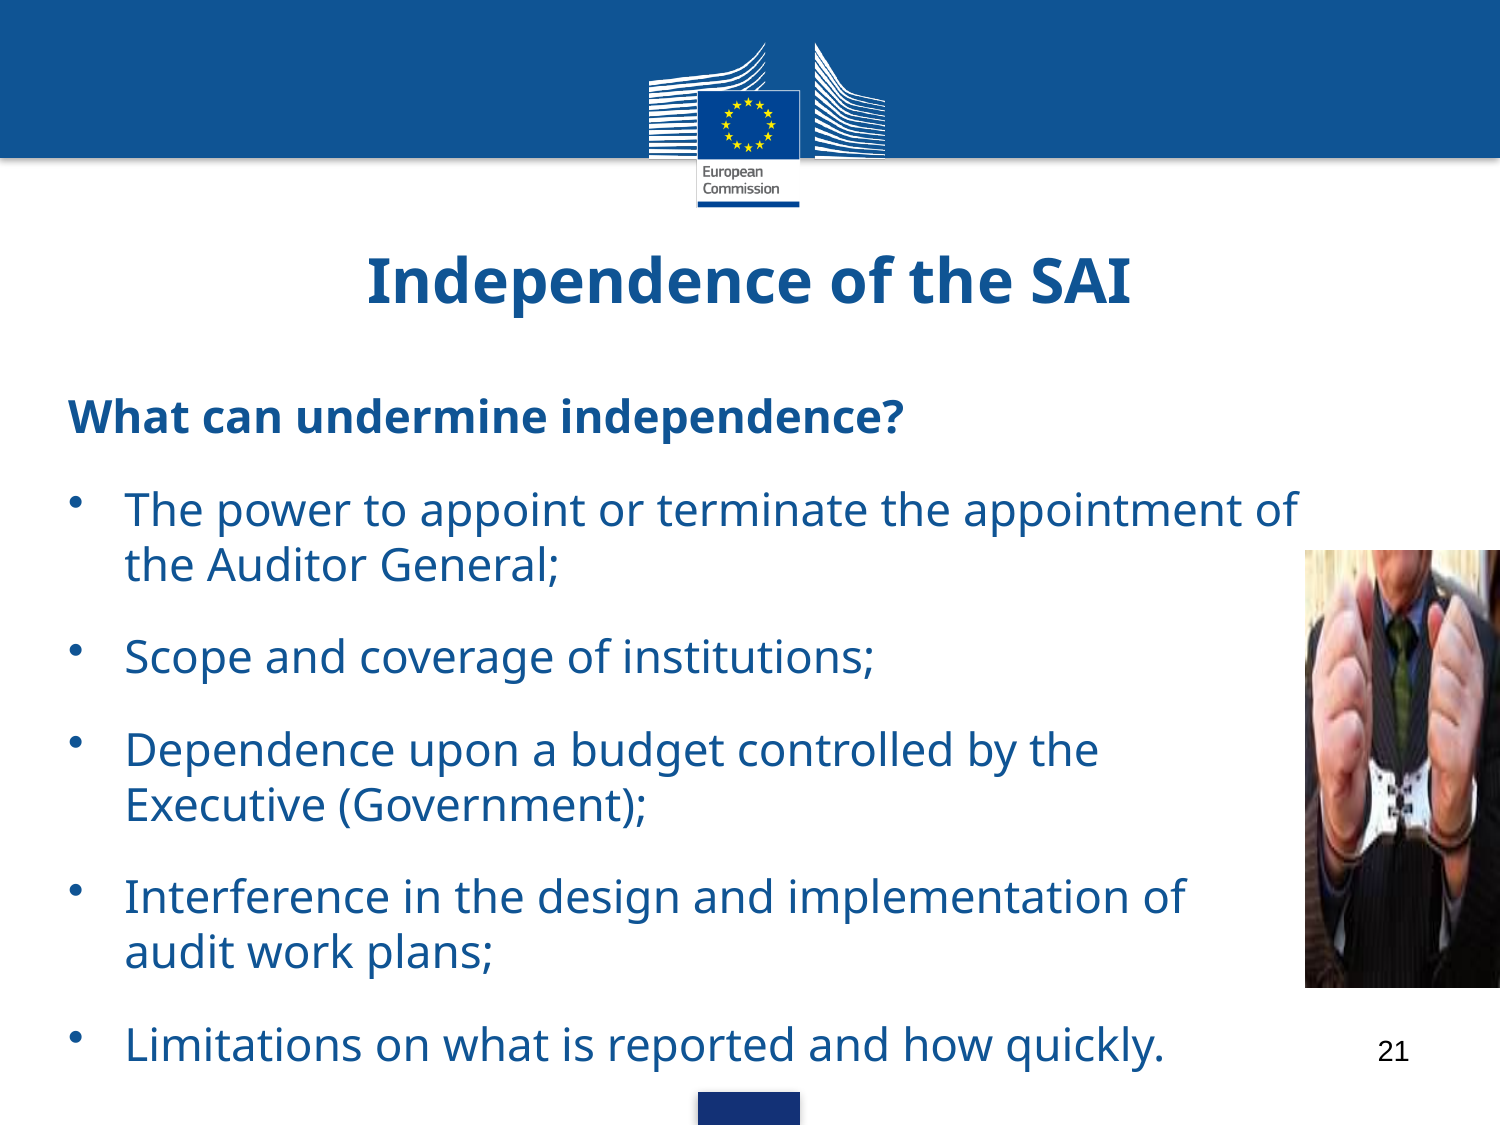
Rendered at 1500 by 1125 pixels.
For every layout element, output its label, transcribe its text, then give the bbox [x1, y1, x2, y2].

title Independence of the SAI [0, 184, 1500, 373]
slide_number 21 [1074, 1024, 1426, 1103]
list What can undermine independence? The power to appoint or terminate the appointment of the Auditor General; Scope and coverage of institutions; Dependence upon a budget controlled by the Executive (Government); Interference in the design and implementation of audit work plans; Limitations on what is reported and how quickly. [52, 380, 1324, 1107]
picture [649, 42, 885, 184]
picture [1304, 550, 1500, 988]
